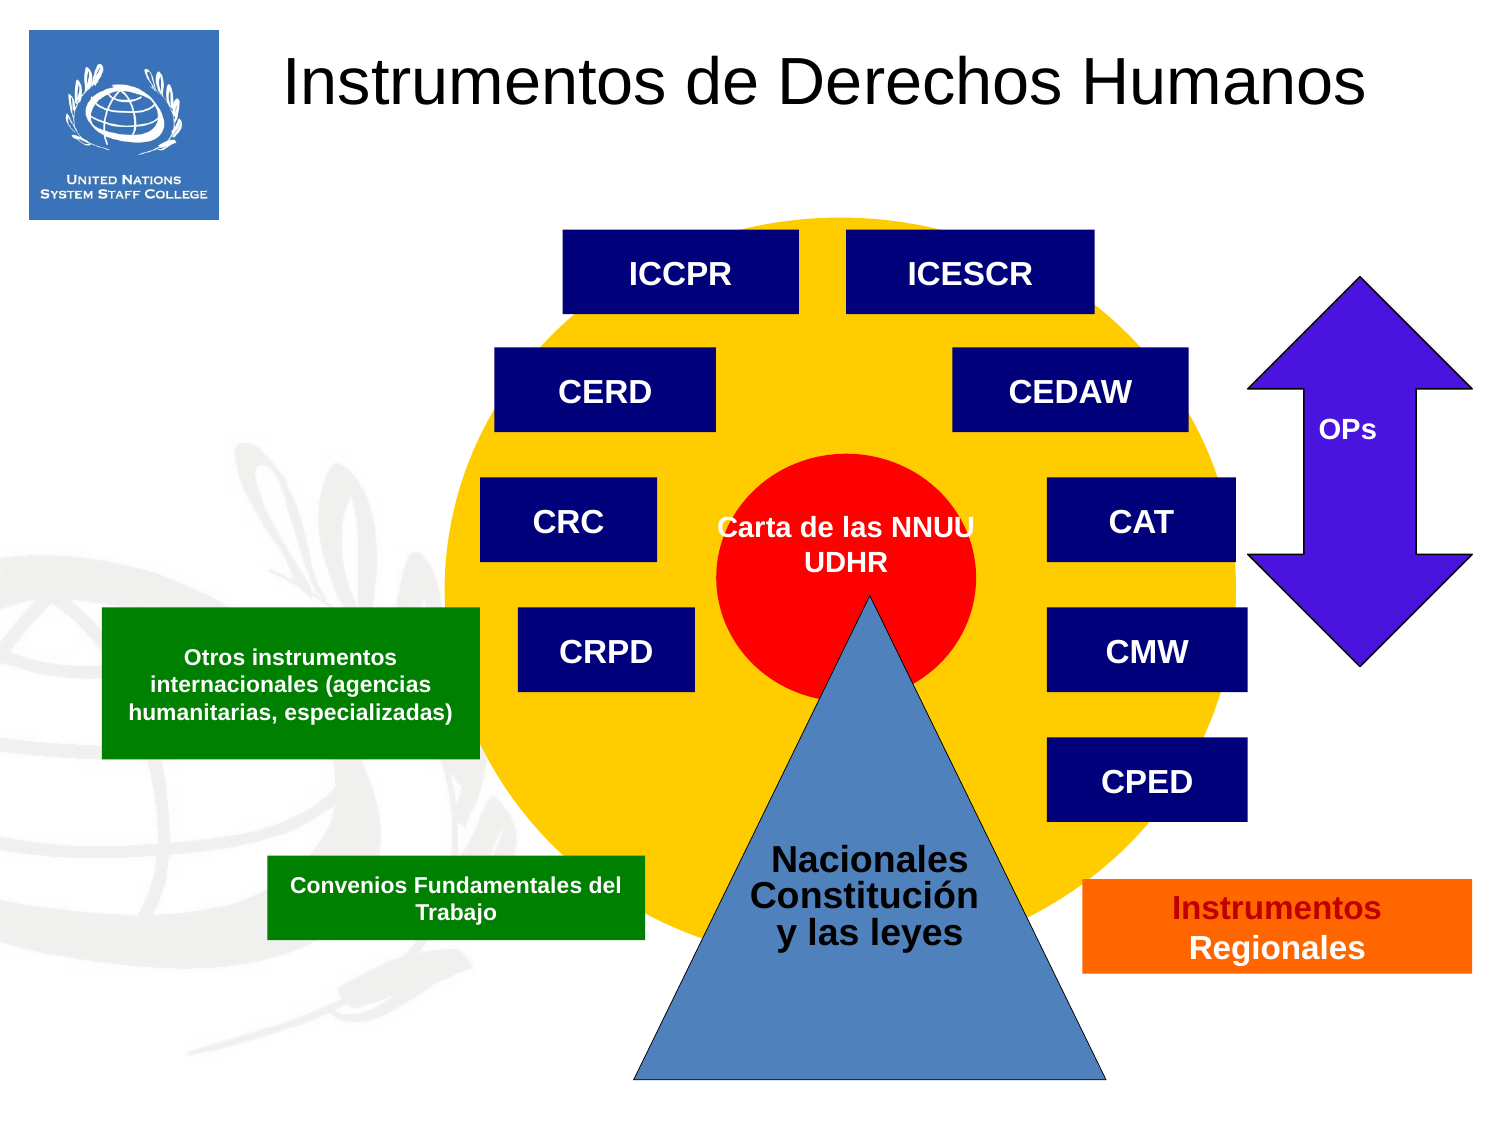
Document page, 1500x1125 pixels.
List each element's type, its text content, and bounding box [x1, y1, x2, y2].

text_box Nacionales Constitución y las leyes [633, 595, 1107, 1080]
text_box CEDAW [952, 347, 1189, 433]
text_box [744, 453, 949, 501]
text_box ICCPR [562, 229, 799, 315]
text_box OPs [1247, 276, 1473, 667]
text_box CRC [480, 477, 658, 563]
text_box Convenios Fundamentales del Trabajo [267, 855, 646, 941]
text_box Carta de las NNUU UDHR [692, 501, 1000, 586]
text_box ICESCR [846, 229, 1095, 315]
text_box [444, 219, 1237, 939]
picture [29, 30, 219, 220]
text_box CAT [1046, 477, 1236, 563]
text_box [716, 586, 976, 699]
text_box CMW [1046, 607, 1248, 693]
text_box Instrumentos de Derechos Humanos [149, 30, 1500, 219]
text_box Instrumentos Regionales [1082, 879, 1473, 974]
text_box CERD [494, 347, 716, 433]
text_box Otros instrumentos internacionales (agencias humanitarias, especializadas) [101, 607, 480, 760]
text_box CRPD [517, 607, 695, 693]
text_box CPED [1046, 737, 1248, 822]
